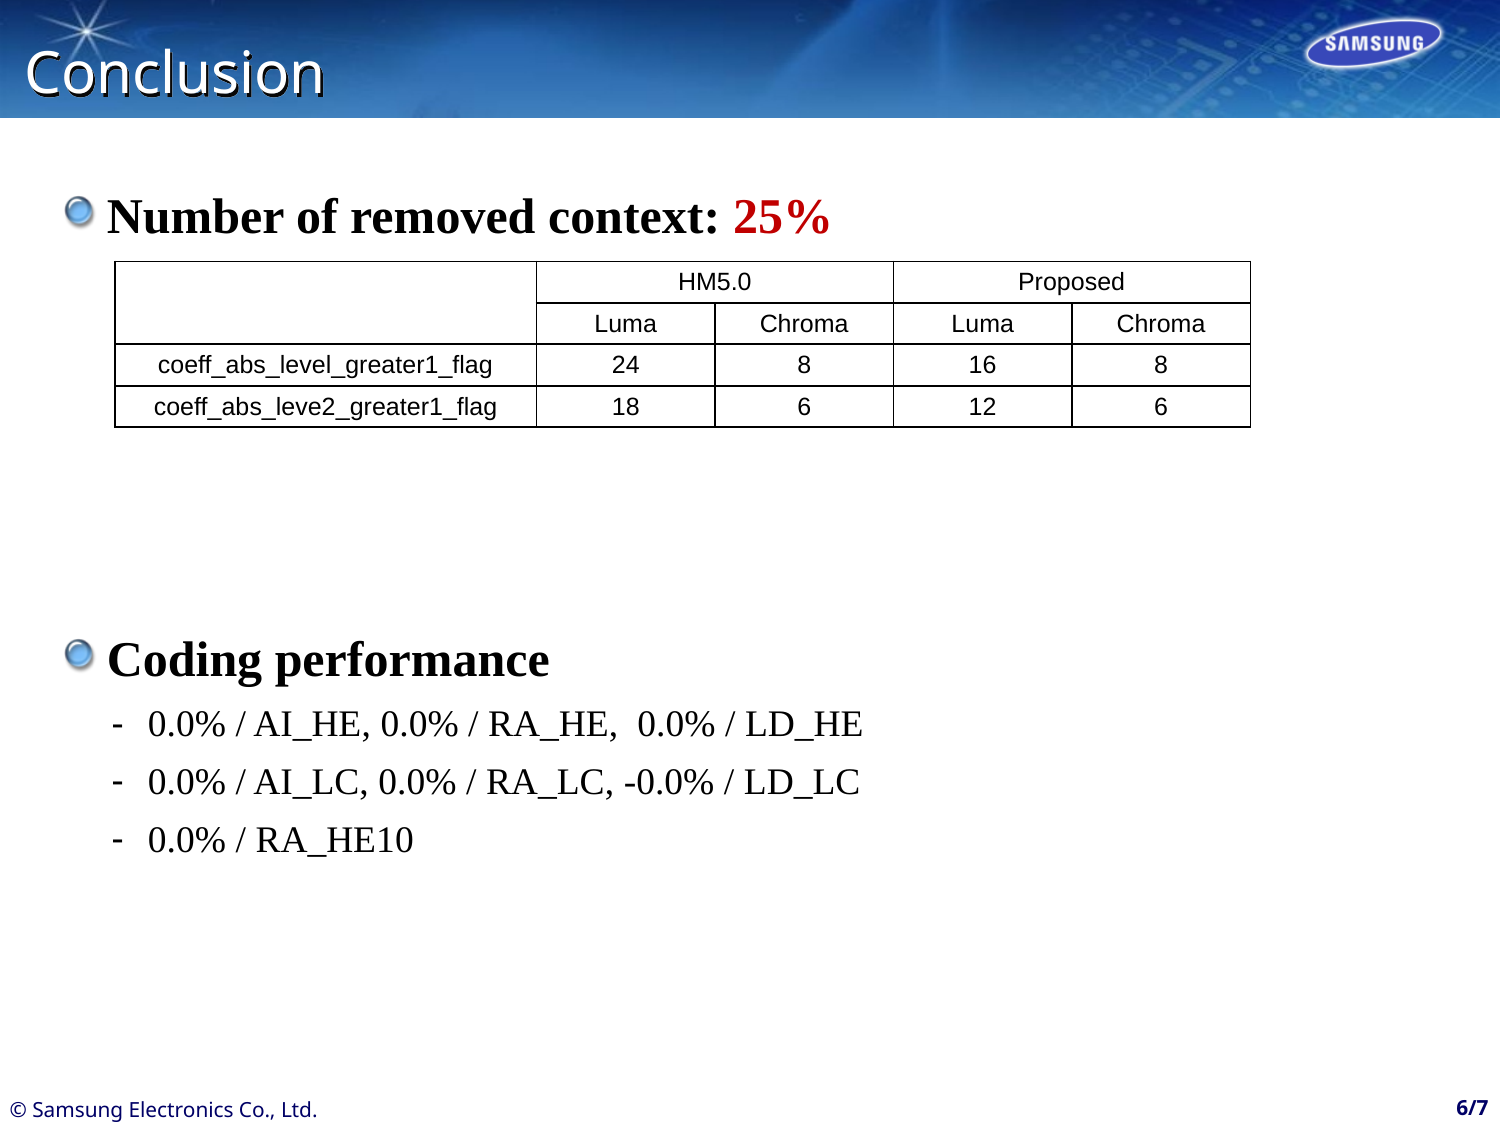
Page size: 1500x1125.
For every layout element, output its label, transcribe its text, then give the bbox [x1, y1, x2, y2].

table_cell 6 [716, 387, 893, 426]
table_header HM5.0 [537, 262, 893, 302]
table_header Proposed [894, 262, 1250, 302]
table_cell 8 [716, 345, 893, 385]
table_cell 24 [537, 345, 714, 385]
table_cell Chroma [716, 304, 893, 343]
picture [63, 638, 97, 674]
title Conclusion [9, 40, 1117, 114]
table_cell 16 [894, 345, 1071, 385]
table_cell 8 [1073, 345, 1250, 385]
table_cell 6 [1073, 387, 1250, 426]
table_cell coeff_abs_leve2_greater1_flag [116, 387, 536, 426]
table_cell 18 [537, 387, 714, 426]
table_cell Luma [894, 304, 1071, 343]
picture [63, 195, 97, 231]
table_cell coeff_abs_level_greater1_flag [116, 345, 536, 385]
table_header [116, 262, 536, 343]
table_cell Chroma [1073, 304, 1250, 343]
list Number of removed context: 25% Coding performance 0.0% / AI_HE, 0.0% / RA_HE, 0.0% / LD_HE 0.0% / AI_LC, 0.0% / RA_LC, -0.0% / LD_LC 0.0% / RA_HE10 [47, 160, 1474, 1071]
picture [0, 0, 1500, 118]
table_cell 12 [894, 387, 1071, 426]
table_cell Luma [537, 304, 714, 343]
